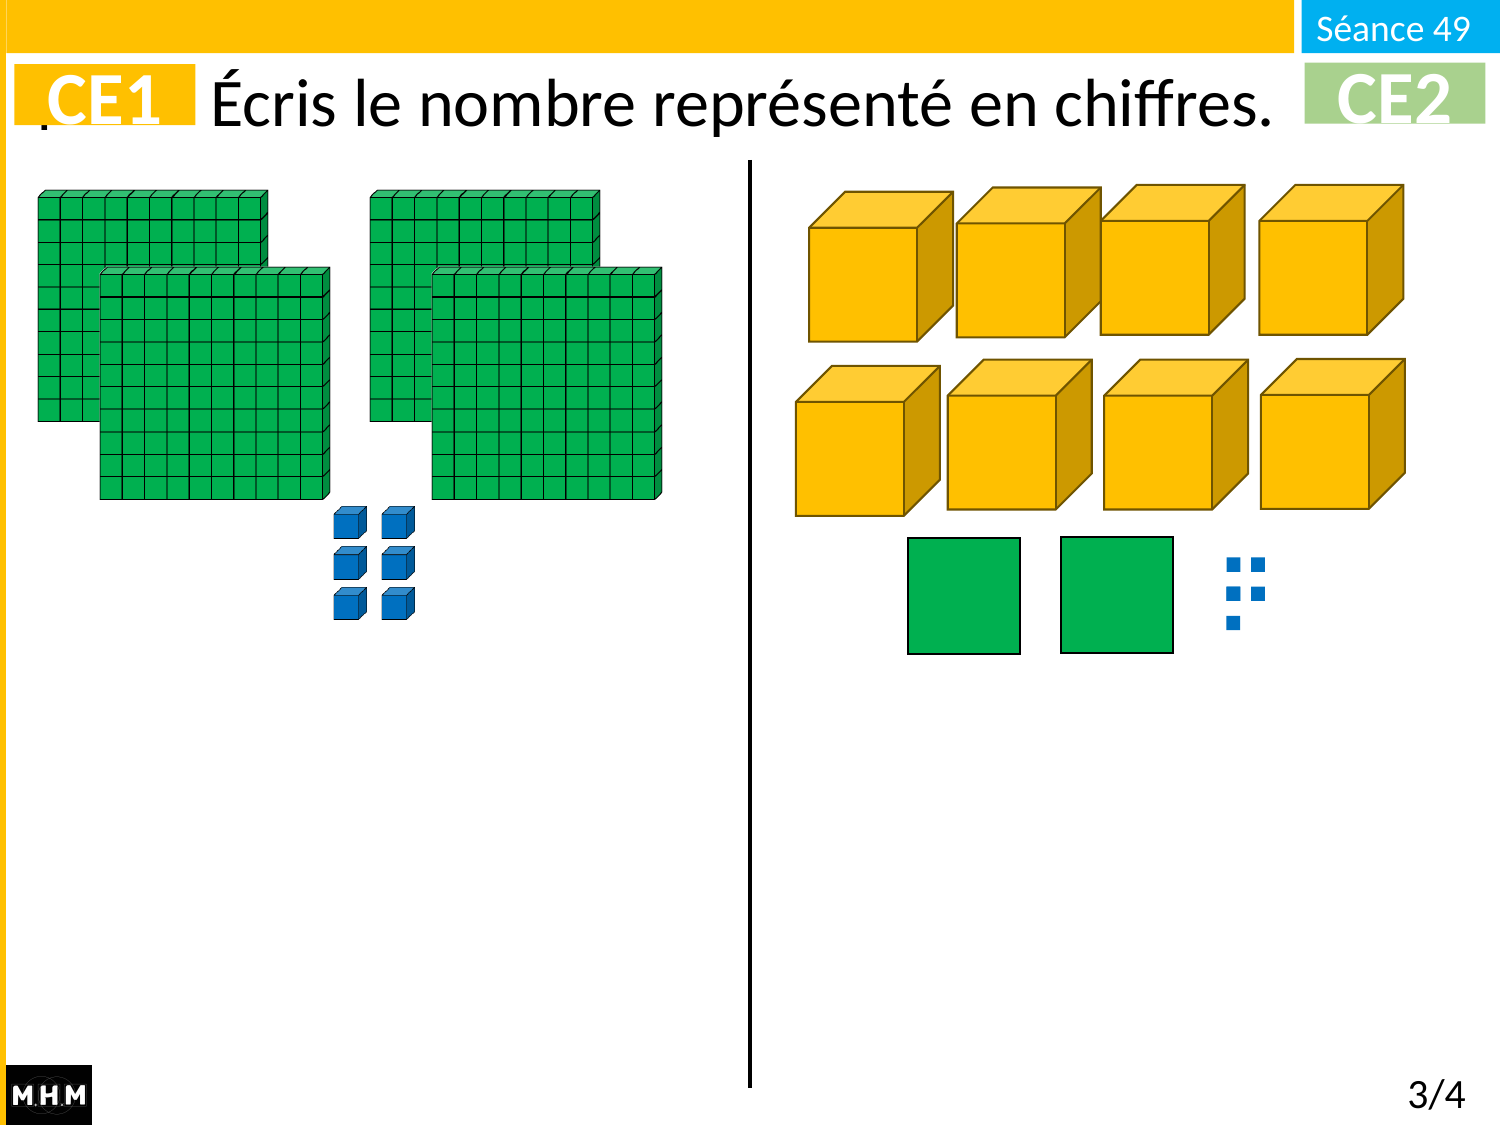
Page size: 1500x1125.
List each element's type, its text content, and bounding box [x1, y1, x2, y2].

text_box [1060, 536, 1174, 654]
picture [379, 504, 417, 540]
text_box [1258, 183, 1405, 336]
picture [366, 187, 664, 502]
picture [6, 1065, 92, 1125]
picture [34, 187, 332, 502]
text_box [1103, 358, 1250, 511]
text_box [1250, 556, 1266, 573]
text_box [1250, 586, 1266, 602]
text_box CE1 [13, 63, 196, 126]
title Écris le nombre représenté en chiffres. [96, 60, 1391, 150]
text_box [1099, 183, 1246, 336]
picture [379, 585, 417, 621]
text_box [1225, 556, 1241, 573]
text_box [907, 537, 1021, 655]
text_box [794, 364, 941, 517]
picture [331, 585, 369, 621]
text_box [955, 186, 1102, 339]
text_box CE2 [1303, 62, 1487, 125]
text_box [1259, 357, 1406, 510]
picture [331, 504, 369, 540]
text_box [1225, 586, 1241, 602]
list 3/4 [1373, 1064, 1500, 1125]
text_box [808, 190, 955, 343]
text_box [946, 358, 1093, 511]
picture [379, 544, 417, 581]
text_box [1225, 615, 1241, 631]
picture [331, 544, 369, 581]
